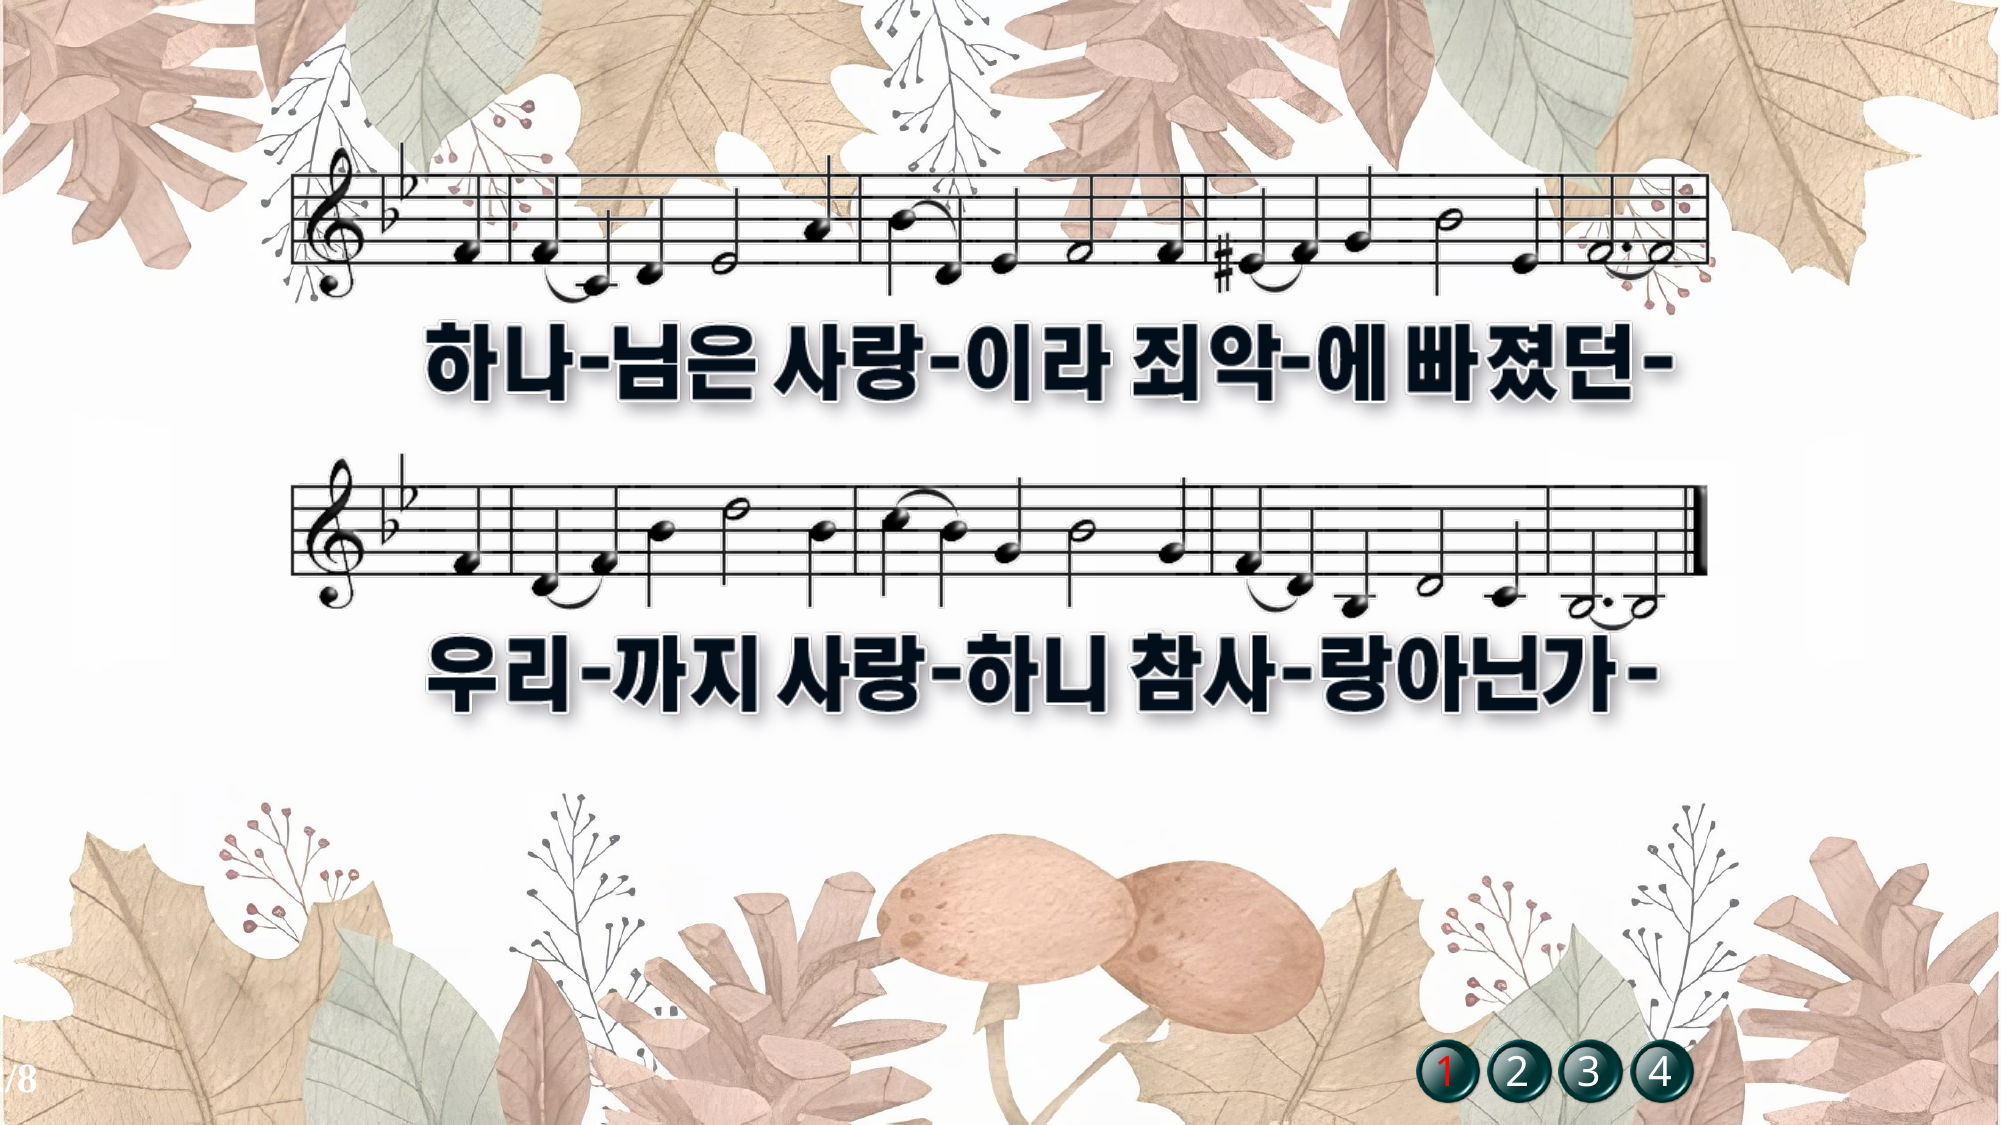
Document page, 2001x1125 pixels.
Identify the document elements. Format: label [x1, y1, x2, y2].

text_box [1413, 1035, 1484, 1106]
text_box [1627, 1035, 1697, 1106]
text_box [1555, 1035, 1626, 1106]
picture [0, 0, 2001, 1125]
text_box [1484, 1035, 1555, 1106]
